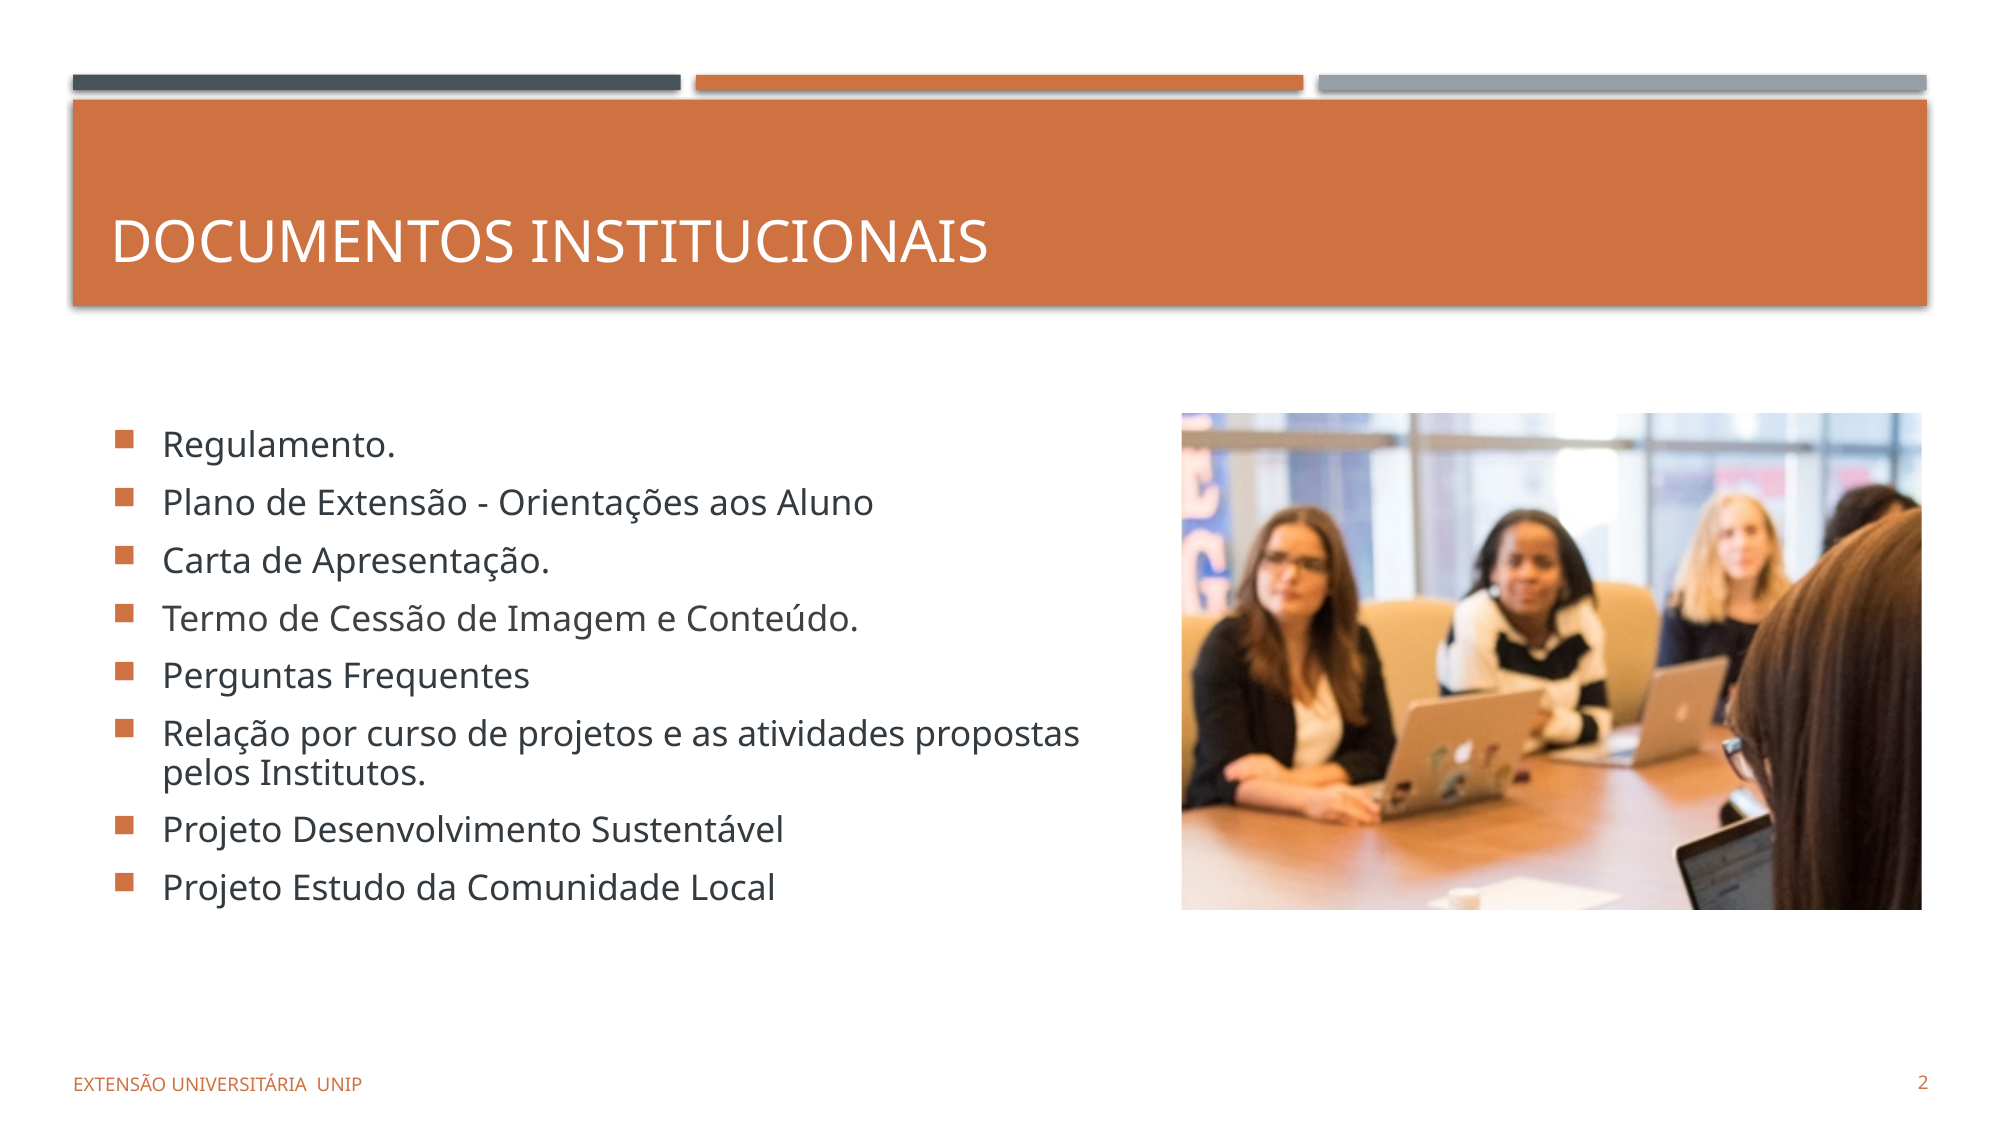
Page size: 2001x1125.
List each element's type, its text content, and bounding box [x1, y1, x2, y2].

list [1180, 412, 1923, 910]
title Documentos institucionais [95, 119, 1905, 282]
footer Extensão UNIVERSITÁRIA unip [58, 1053, 1177, 1114]
slide_number 2 [1770, 1053, 1944, 1114]
text_box Regulamento. Plano de Extensão - Orientações aos Aluno Carta de Apresentação. Termo de Cessão de Imagem e Conteúdo. Perguntas Frequentes Relação por curso de projetos e as atividades propostas pelos Institutos. Projeto Desenvolvimento Sustentável Projeto Estudo da Comunidade Local [96, 347, 1138, 988]
